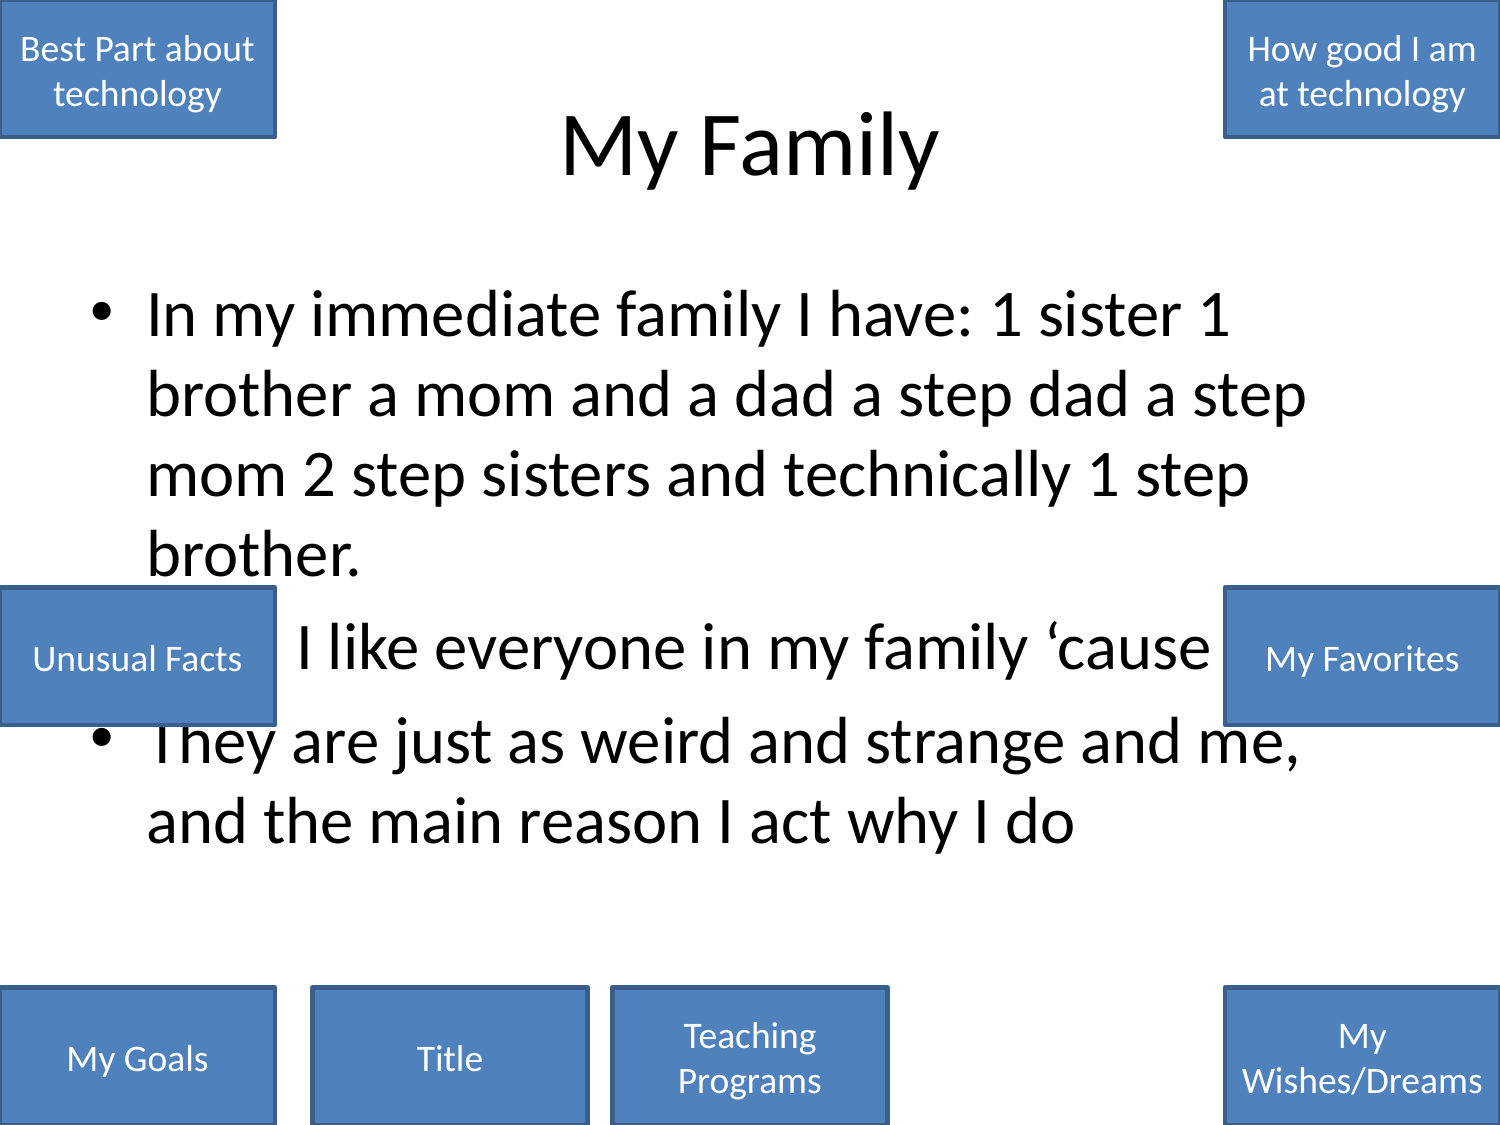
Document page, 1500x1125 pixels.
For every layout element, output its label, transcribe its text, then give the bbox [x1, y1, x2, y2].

list In my immediate family I have: 1 sister 1 brother a mom and a dad a step dad a step mom 2 step sisters and technically 1 step brother. I like everyone in my family ‘cause They are just as weird and strange and me, and the main reason I act why I do [75, 262, 1425, 1005]
text_box Best Part about technology [0, 0, 277, 139]
text_box Teaching Programs [610, 985, 890, 1125]
text_box My Wishes/Dreams [1223, 985, 1500, 1125]
text_box Title [310, 985, 590, 1125]
text_box My Favorites [1223, 585, 1500, 727]
text_box My Goals [0, 985, 277, 1125]
text_box Unusual Facts [0, 585, 277, 727]
title My Family [75, 45, 1425, 233]
text_box How good I am at technology [1223, 0, 1500, 139]
